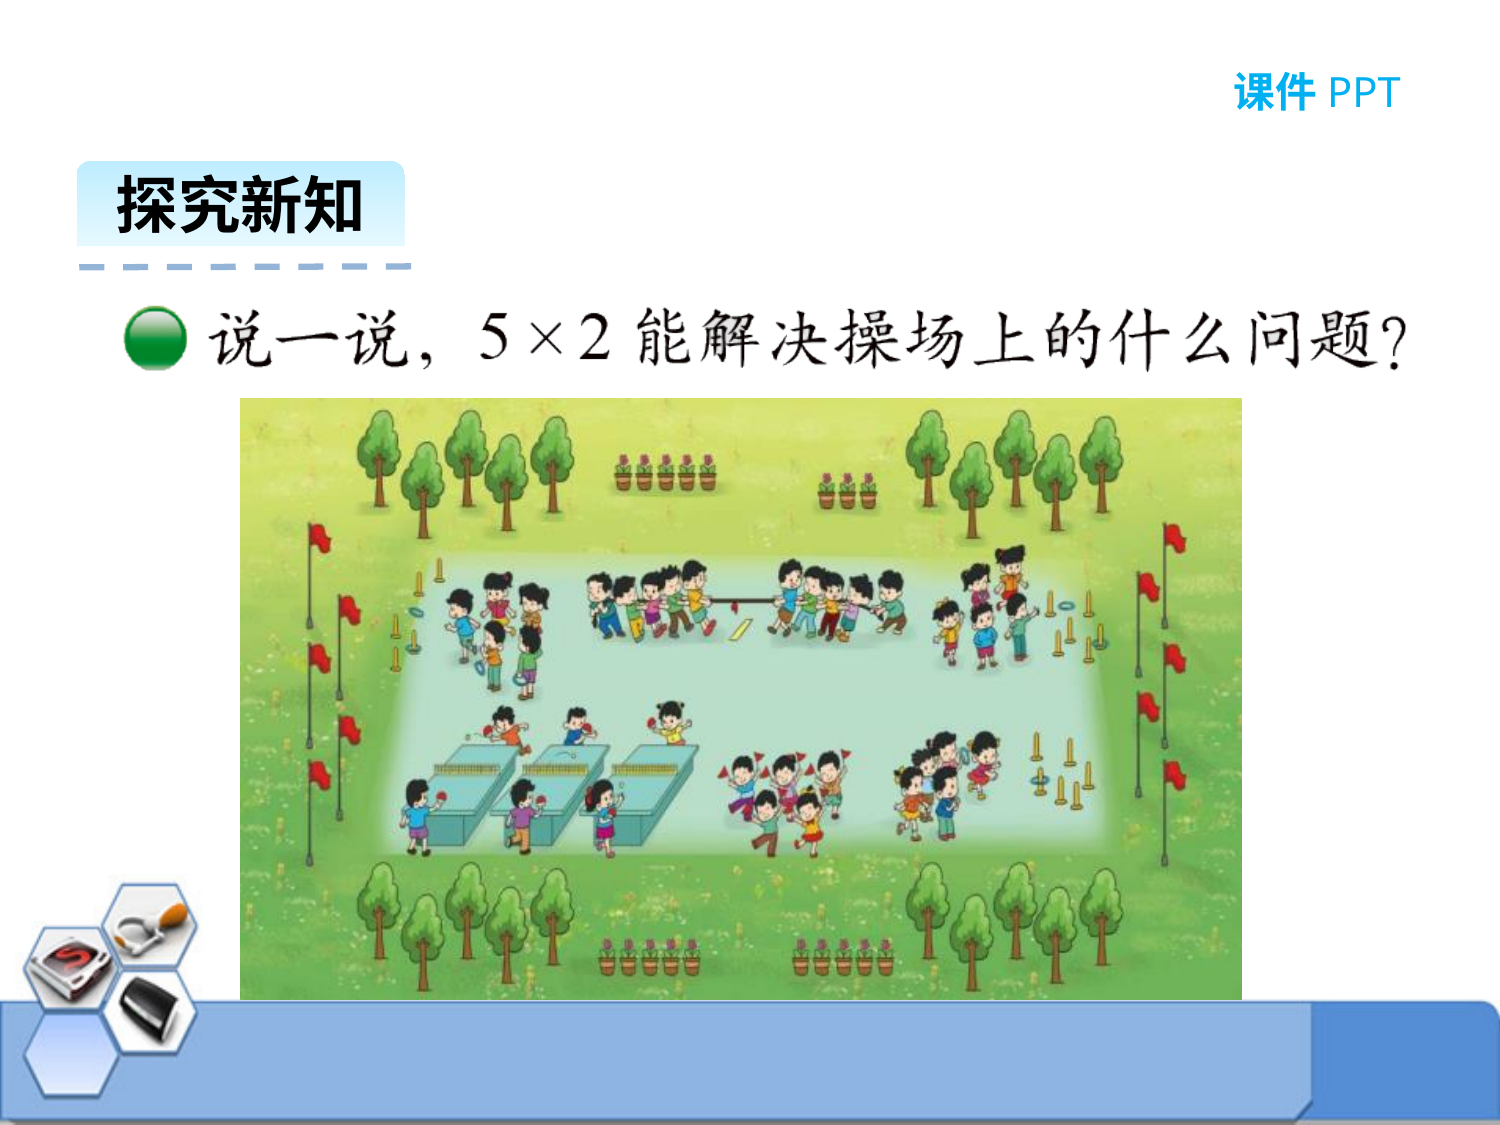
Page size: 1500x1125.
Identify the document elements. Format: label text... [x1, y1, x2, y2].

text_box 课件PPT [1218, 58, 1418, 124]
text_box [76, 160, 420, 268]
picture [0, 0, 1500, 1125]
